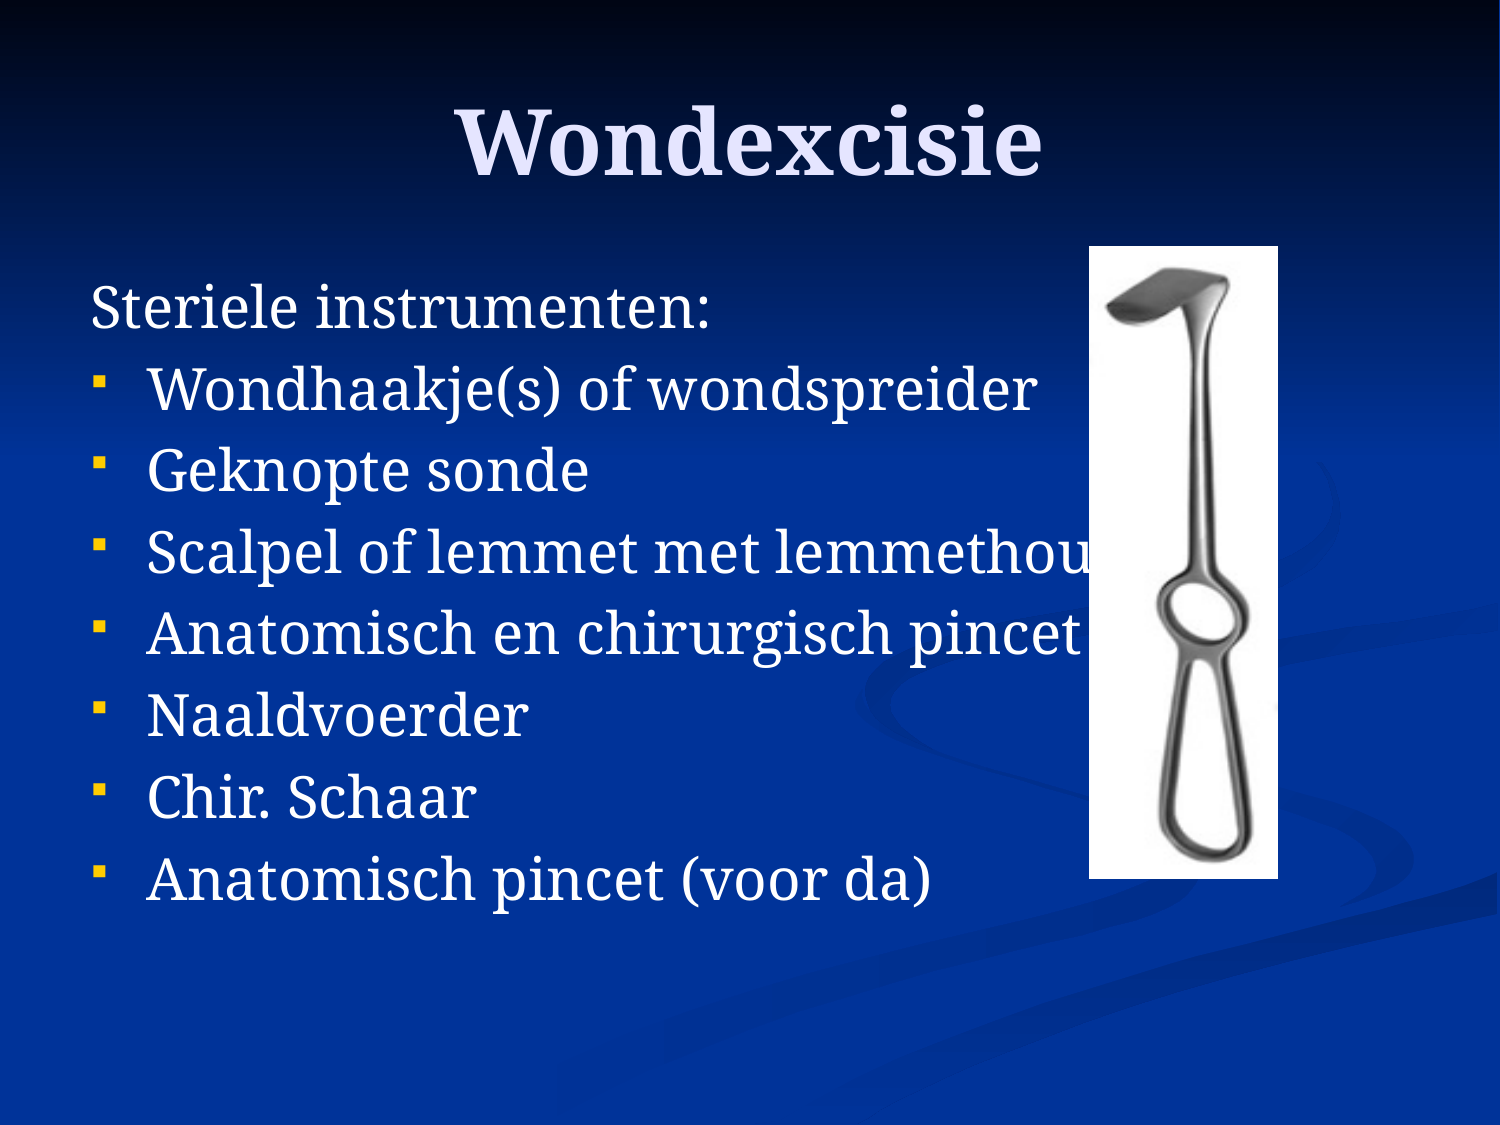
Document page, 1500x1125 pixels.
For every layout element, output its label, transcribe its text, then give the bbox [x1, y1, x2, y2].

picture [1089, 245, 1278, 880]
list Steriele instrumenten: Wondhaakje(s) of wondspreider Geknopte sonde Scalpel of lemmet met lemmethouder Anatomisch en chirurgisch pincet Naaldvoerder Chir. Schaar Anatomisch pincet (voor da) [74, 262, 1426, 1006]
title Wondexcisie [74, 44, 1426, 233]
